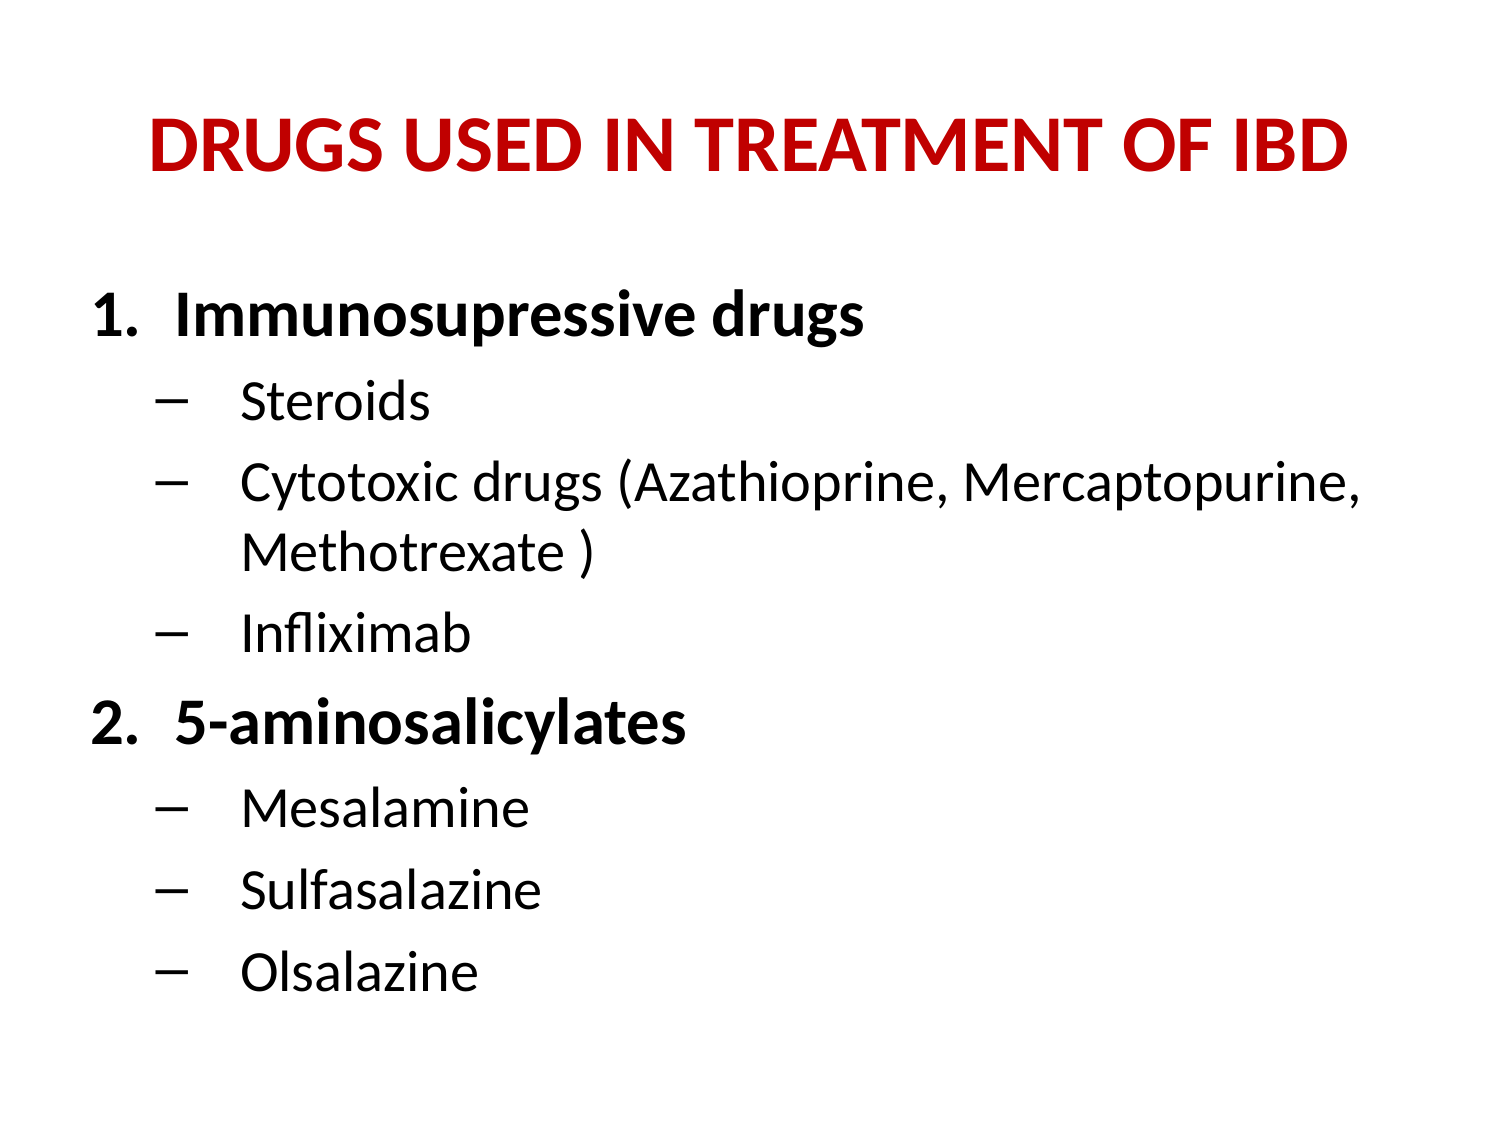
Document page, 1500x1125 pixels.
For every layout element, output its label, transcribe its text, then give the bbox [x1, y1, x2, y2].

title DRUGS USED IN TREATMENT OF IBD [75, 45, 1425, 233]
list Immunosupressive drugs Steroids Cytotoxic drugs (Azathioprine, Mercaptopurine, Methotrexate ) Infliximab 5-aminosalicylates Mesalamine Sulfasalazine Olsalazine [75, 262, 1425, 1050]
